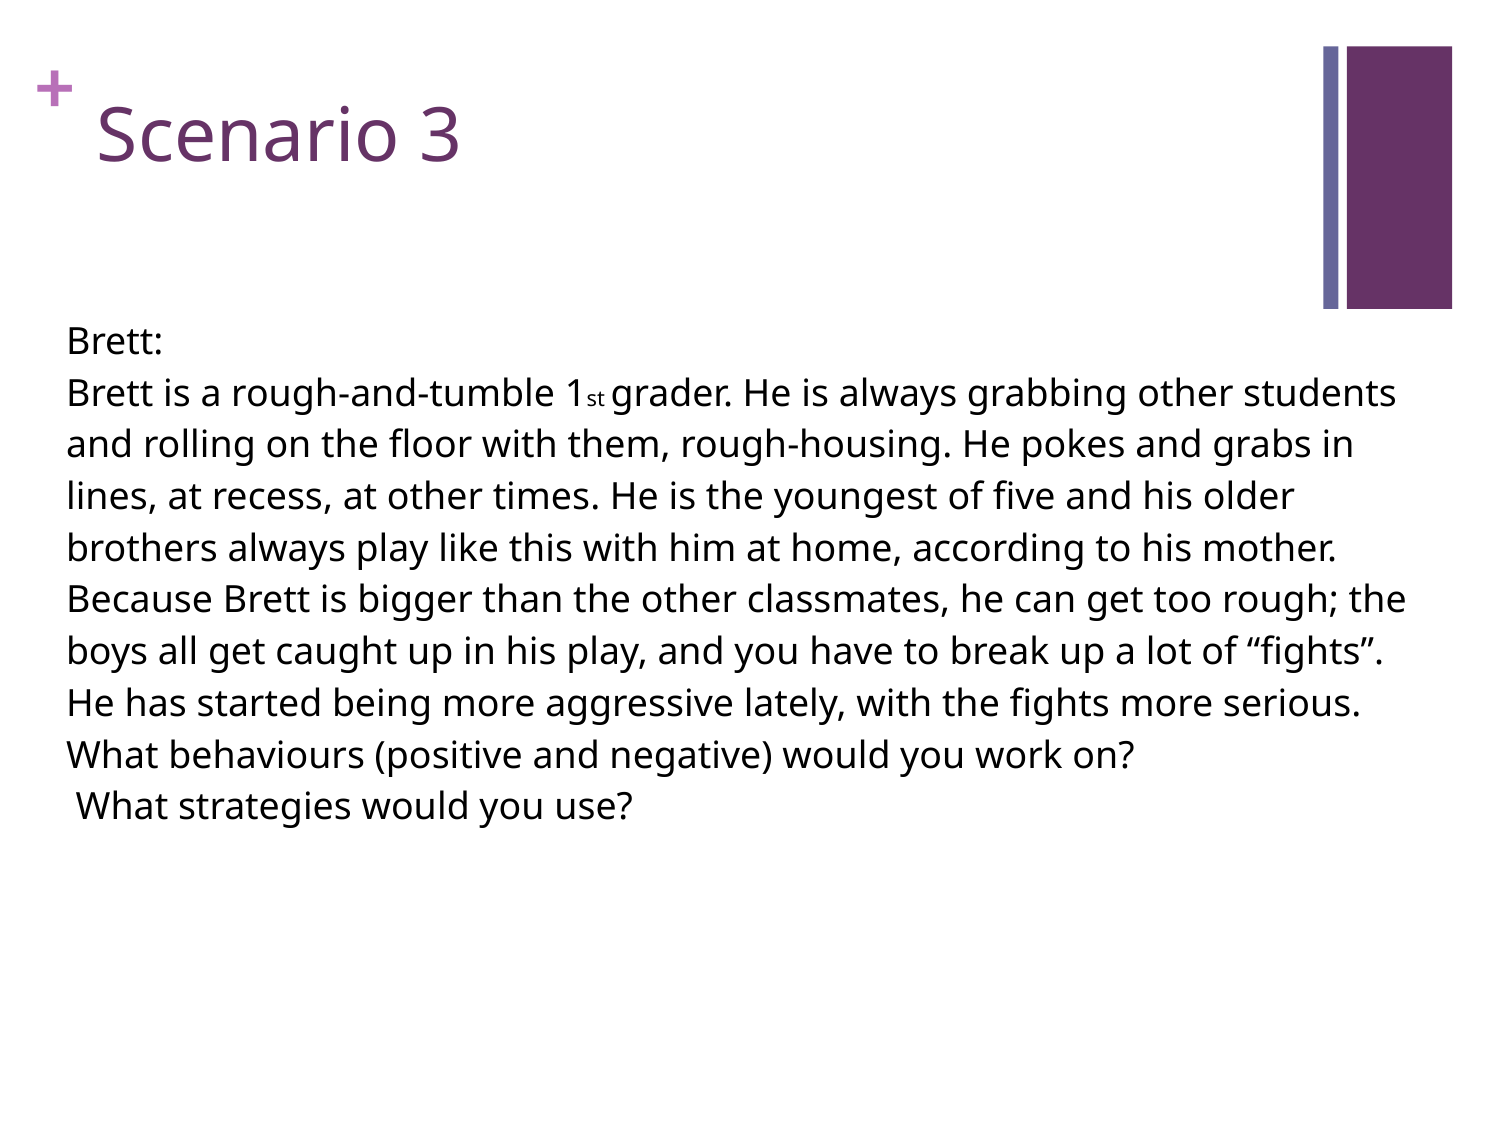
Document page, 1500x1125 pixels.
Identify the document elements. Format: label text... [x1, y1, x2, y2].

text_box Brett: Brett is a rough-and-tumble 1st grader. He is always grabbing other students and rolling on the floor with them, rough-housing. He pokes and grabs in lines, at recess, at other times. He is the youngest of five and his older brothers always play like this with him at home, according to his mother. Because Brett is bigger than the other classmates, he can get too rough; the boys all get caught up in his play, and you have to break up a lot of “fights”. He has started being more aggressive lately, with the fights more serious. What behaviours (positive and negative) would you work on? What strategies would you use? [51, 302, 1457, 835]
title Scenario 3 [81, 79, 1322, 263]
